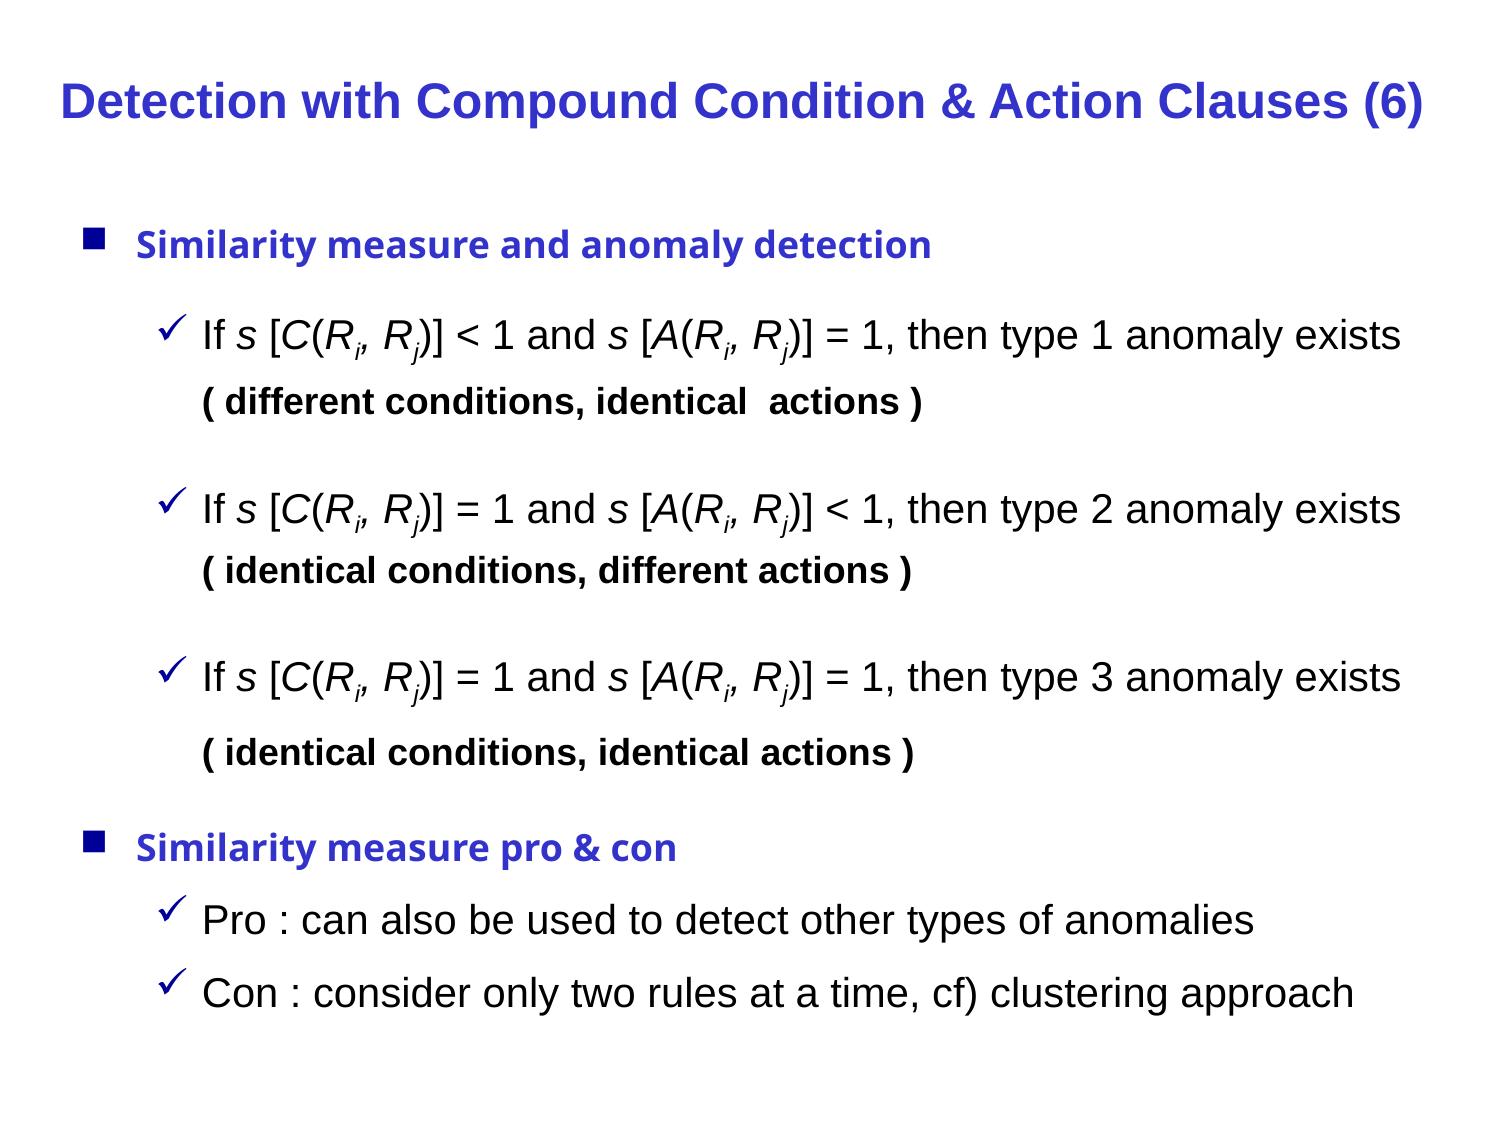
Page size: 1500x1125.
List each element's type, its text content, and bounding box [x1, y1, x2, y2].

title Detection with Compound Condition & Action Clauses (6) [23, 54, 1462, 143]
list Similarity measure and anomaly detection If s [C(Ri, Rj)] < 1 and s [A(Ri, Rj)] = 1, then type 1 anomaly exists ( different conditions, identical actions ) If s [C(Ri, Rj)] = 1 and s [A(Ri, Rj)] < 1, then type 2 anomaly exists ( identical conditions, different actions ) If s [C(Ri, Rj)] = 1 and s [A(Ri, Rj)] = 1, then type 3 anomaly exists ( identical conditions, identical actions ) Similarity measure pro & con Pro : can also be used to detect other types of anomalies Con : consider only two rules at a time, cf) clustering approach [64, 172, 1441, 1083]
